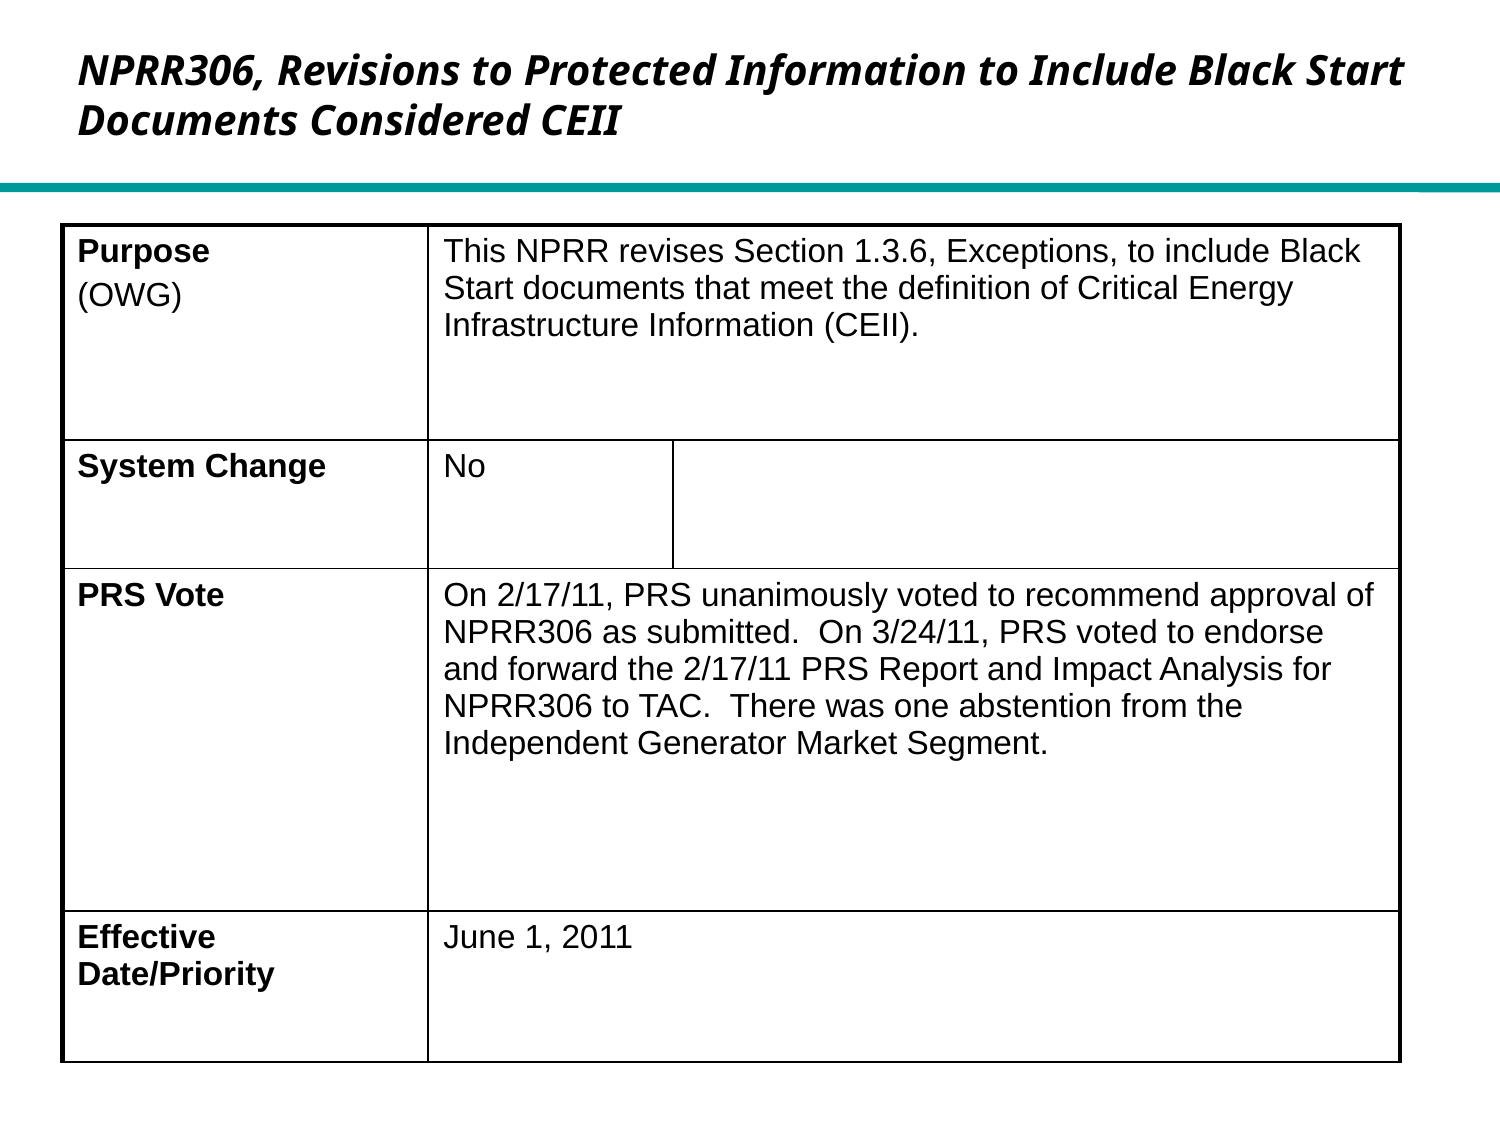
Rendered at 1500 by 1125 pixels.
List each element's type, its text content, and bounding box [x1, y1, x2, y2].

table_cell PRS Vote [65, 569, 427, 910]
table_cell June 1, 2011 [429, 912, 1398, 1061]
title NPRR306, Revisions to Protected Information to Include Black Start Documents Considered CEII [62, 37, 1500, 151]
table_cell Effective Date/Priority [65, 912, 427, 1061]
table_cell On 2/17/11, PRS unanimously voted to recommend approval of NPRR306 as submitted. On 3/24/11, PRS voted to endorse and forward the 2/17/11 PRS Report and Impact Analysis for NPRR306 to TAC. There was one abstention from the Independent Generator Market Segment. [429, 569, 1398, 910]
table_header Purpose (OWG) [65, 227, 427, 439]
table_cell No [429, 441, 672, 568]
table_cell System Change [65, 441, 427, 568]
table_cell [674, 441, 1398, 568]
table_header This NPRR revises Section 1.3.6, Exceptions, to include Black Start documents that meet the definition of Critical Energy Infrastructure Information (CEII). [429, 227, 1398, 439]
